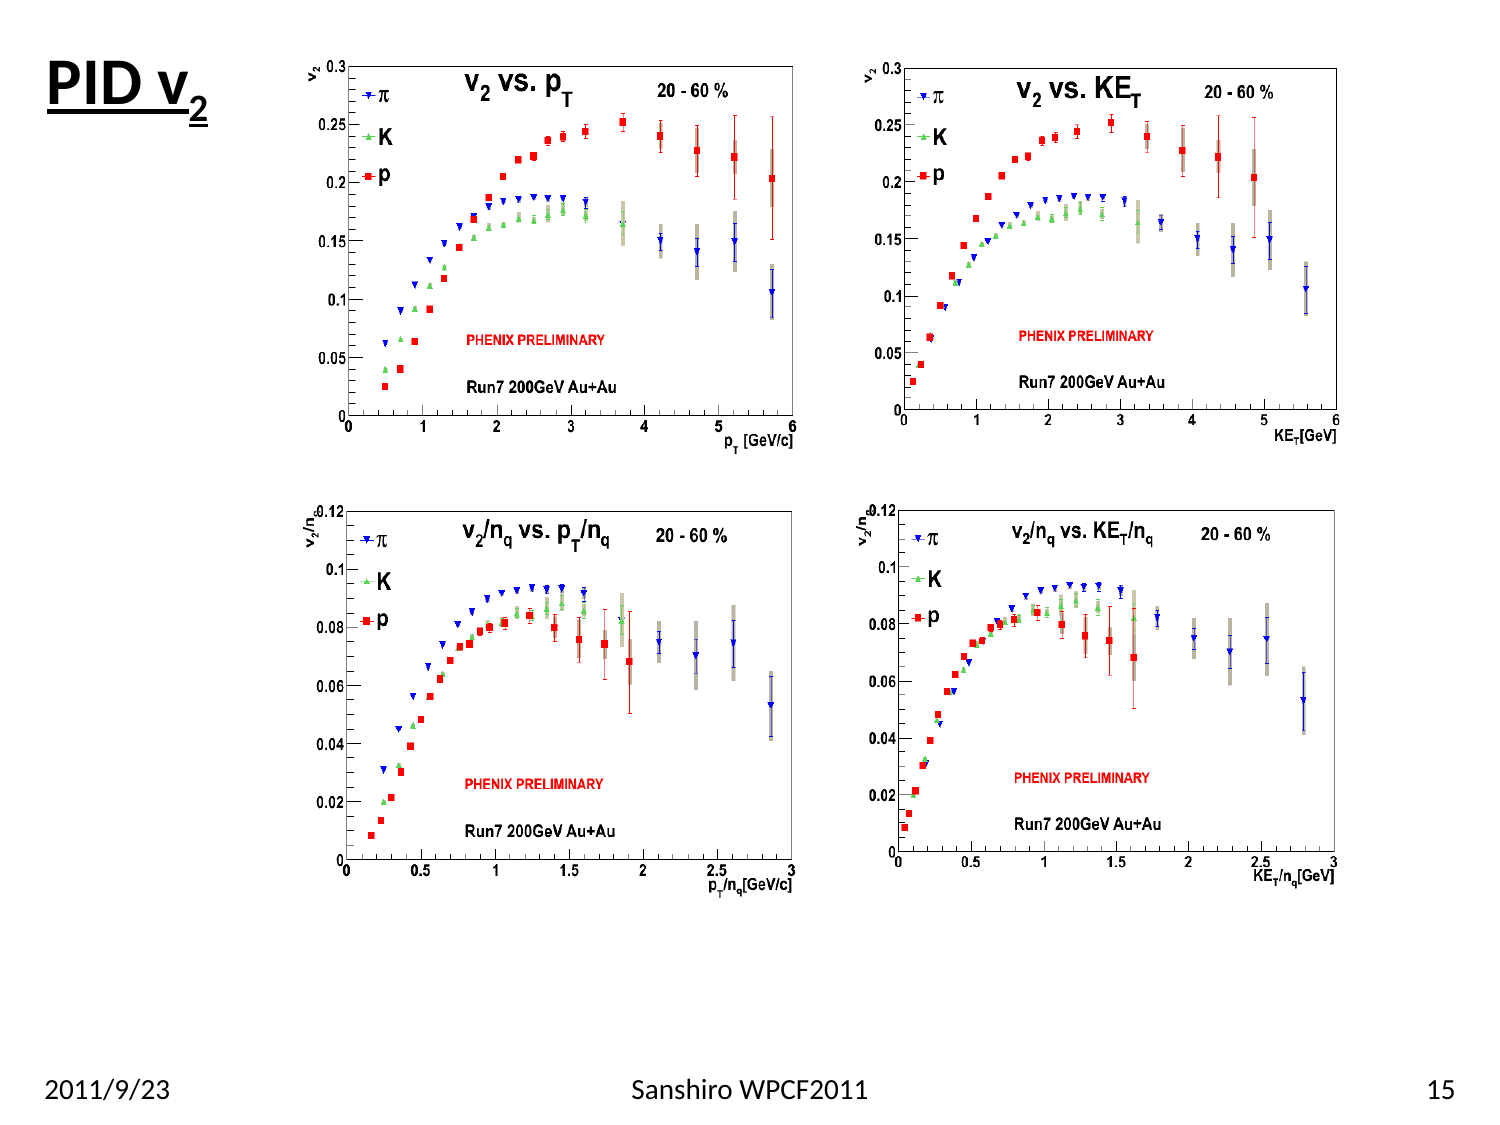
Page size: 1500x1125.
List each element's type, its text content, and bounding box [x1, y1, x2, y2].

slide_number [29, 1057, 380, 1118]
picture [293, 22, 848, 459]
text_box PID v2 [32, 30, 223, 137]
picture [291, 467, 1389, 904]
picture [850, 25, 1391, 452]
footer Sanshiro WPCF2011 [512, 1057, 988, 1118]
slide_number 15 [1120, 1057, 1471, 1118]
